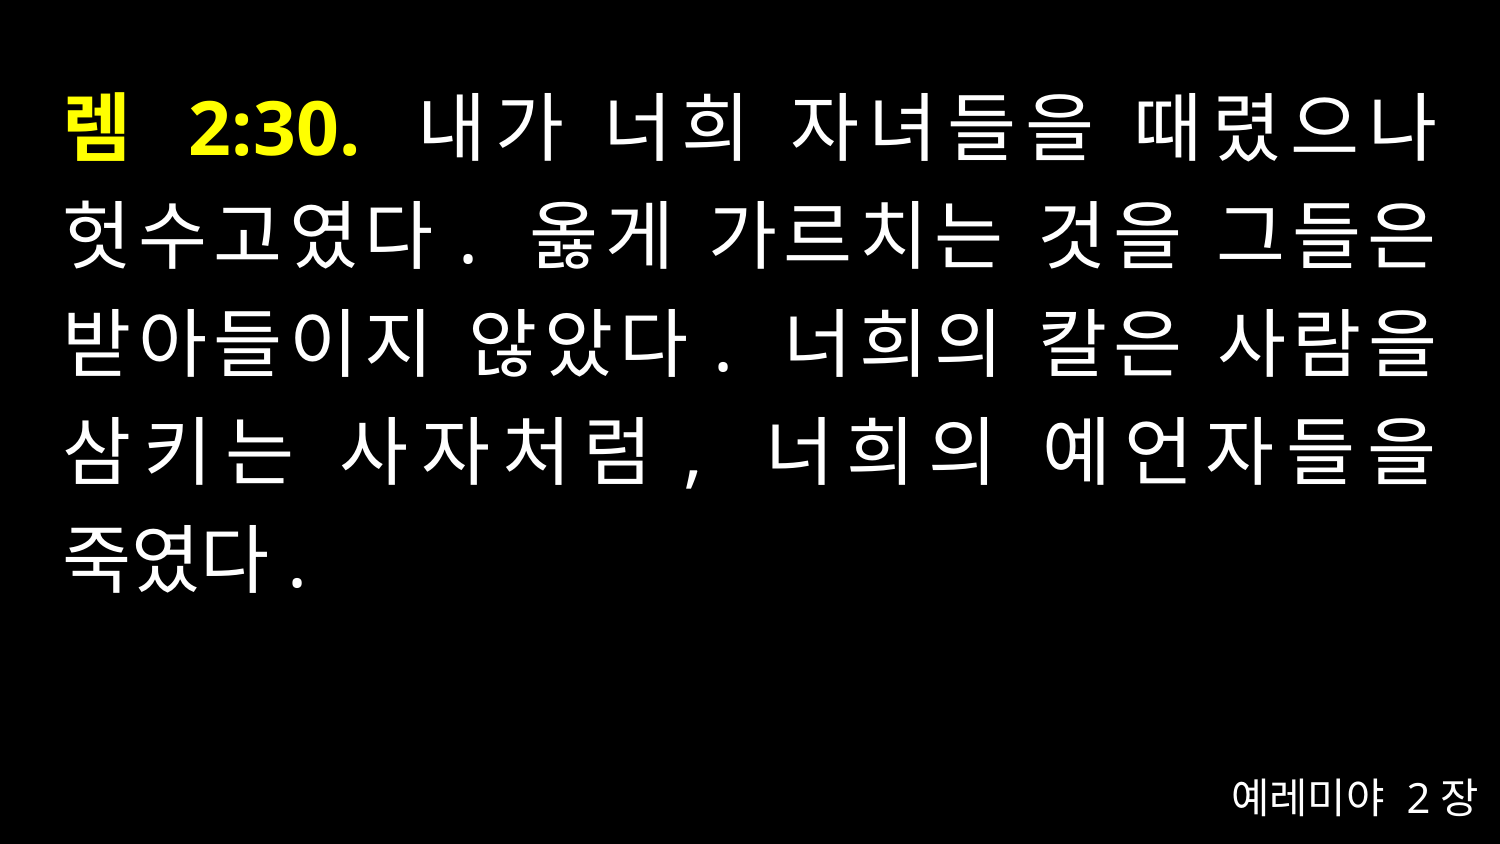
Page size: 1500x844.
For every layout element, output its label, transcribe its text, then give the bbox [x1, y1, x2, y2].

subtitle 예레미야 2장 [916, 770, 1500, 844]
title 렘 2:30. 내가 너희 자녀들을 때렸으나 헛수고였다. 옳게 가르치는 것을 그들은 받아들이지 않았다. 너희의 칼은 사람을 삼키는 사자처럼, 너희의 예언자들을 죽였다. [0, 0, 1500, 844]
